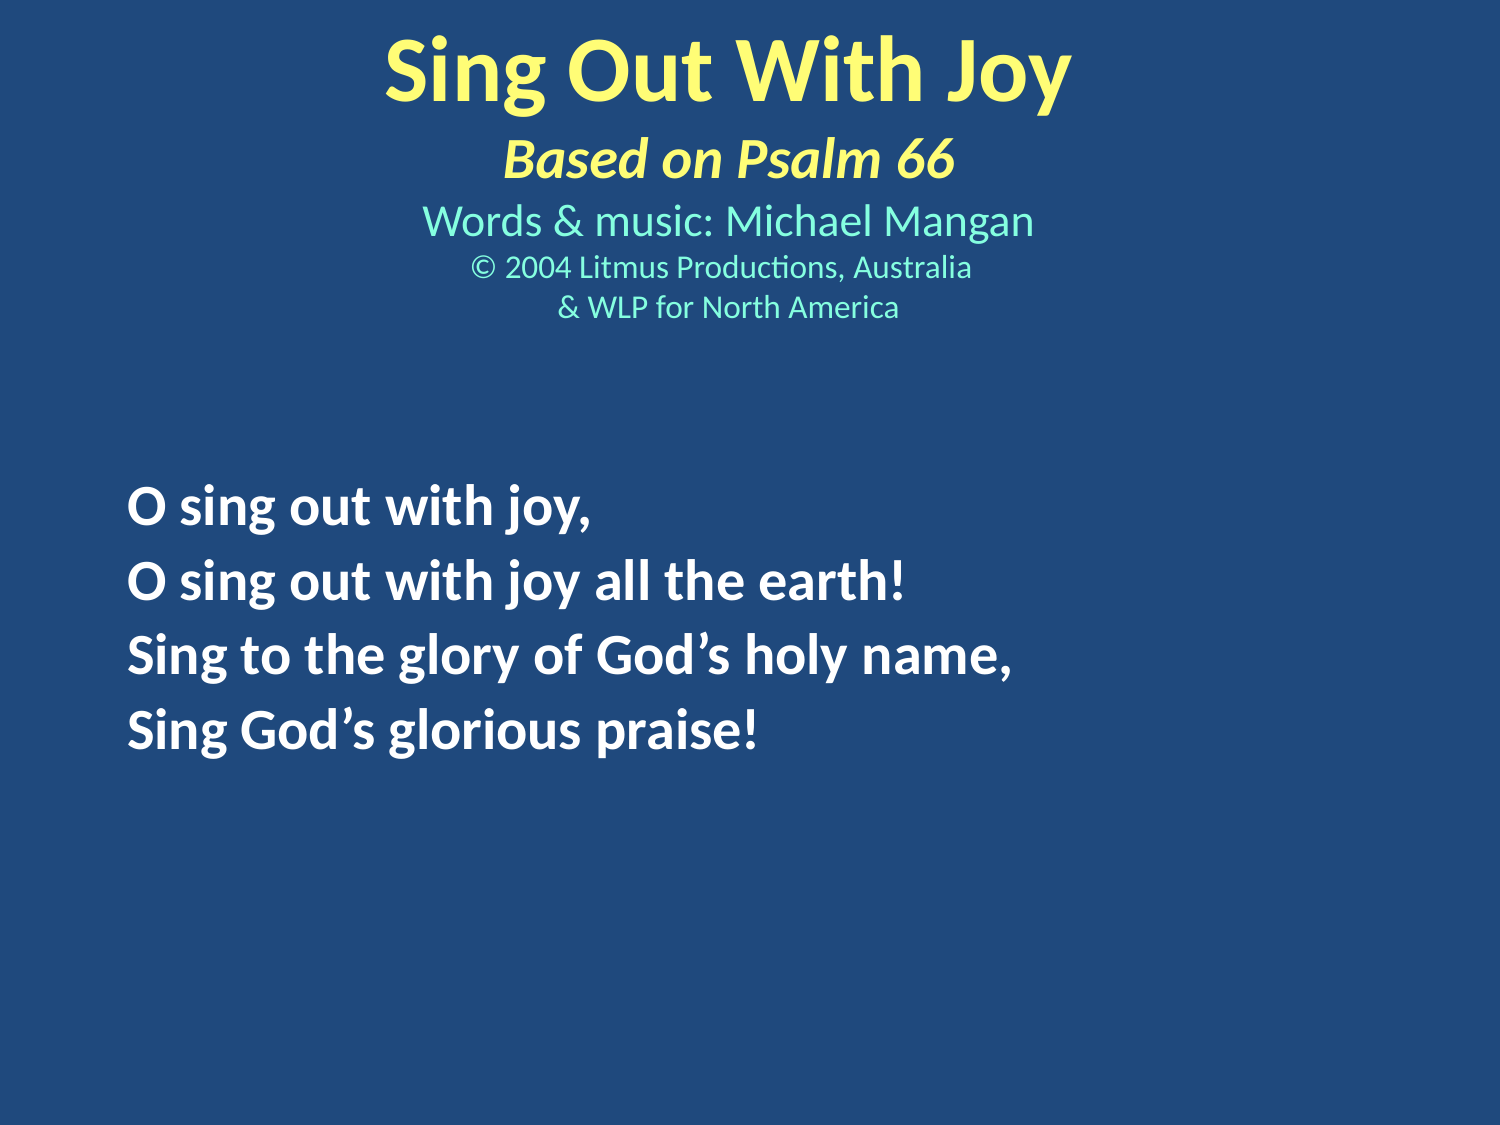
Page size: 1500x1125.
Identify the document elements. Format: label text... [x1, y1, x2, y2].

list O sing out with joy, O sing out with joy all the earth! Sing to the glory of God’s holy name, Sing God’s glorious praise! [112, 468, 1444, 786]
text_box Sing Out With Joy Based on Psalm 66 Words & music: Michael Mangan © 2004 Litmus Productions, Australia & WLP for North America [41, 7, 1417, 327]
